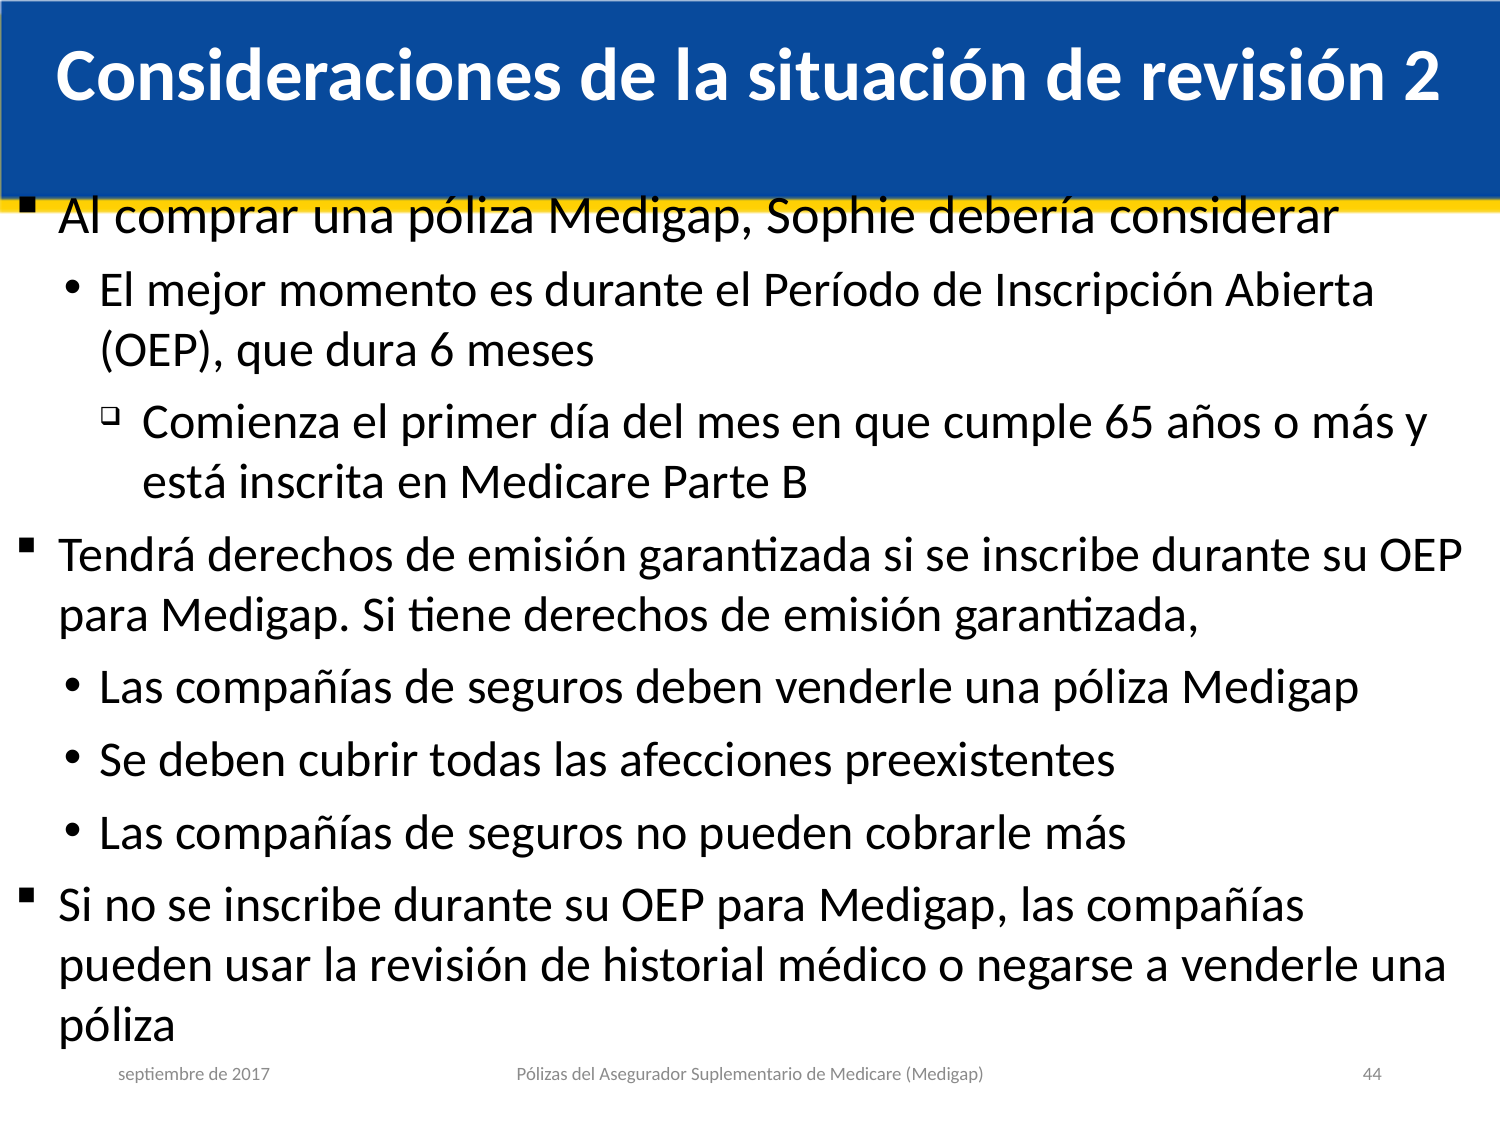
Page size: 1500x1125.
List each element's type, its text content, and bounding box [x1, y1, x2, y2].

footer Pólizas del Asegurador Suplementario de Medicare (Medigap) [496, 1042, 1004, 1103]
list Al comprar una póliza Medigap, Sophie debería considerar El mejor momento es durante el Período de Inscripción Abierta (OEP), que dura 6 meses Comienza el primer día del mes en que cumple 65 años o más y está inscrita en Medicare Parte B Tendrá derechos de emisión garantizada si se inscribe durante su OEP para Medigap. Si tiene derechos de emisión garantizada, Las compañías de seguros deben venderle una póliza Medigap Se deben cubrir todas las afecciones preexistentes Las compañías de seguros no pueden cobrarle más Si no se inscribe durante su OEP para Medigap, las compañías pueden usar la revisión de historial médico o negarse a venderle una póliza [0, 171, 1485, 1110]
slide_number 44 [1059, 1042, 1397, 1103]
picture [0, 150, 1500, 1125]
slide_number septiembre de 2017 [103, 1042, 441, 1103]
title Consideraciones de la situación de revisión 2 [0, 1, 1500, 150]
